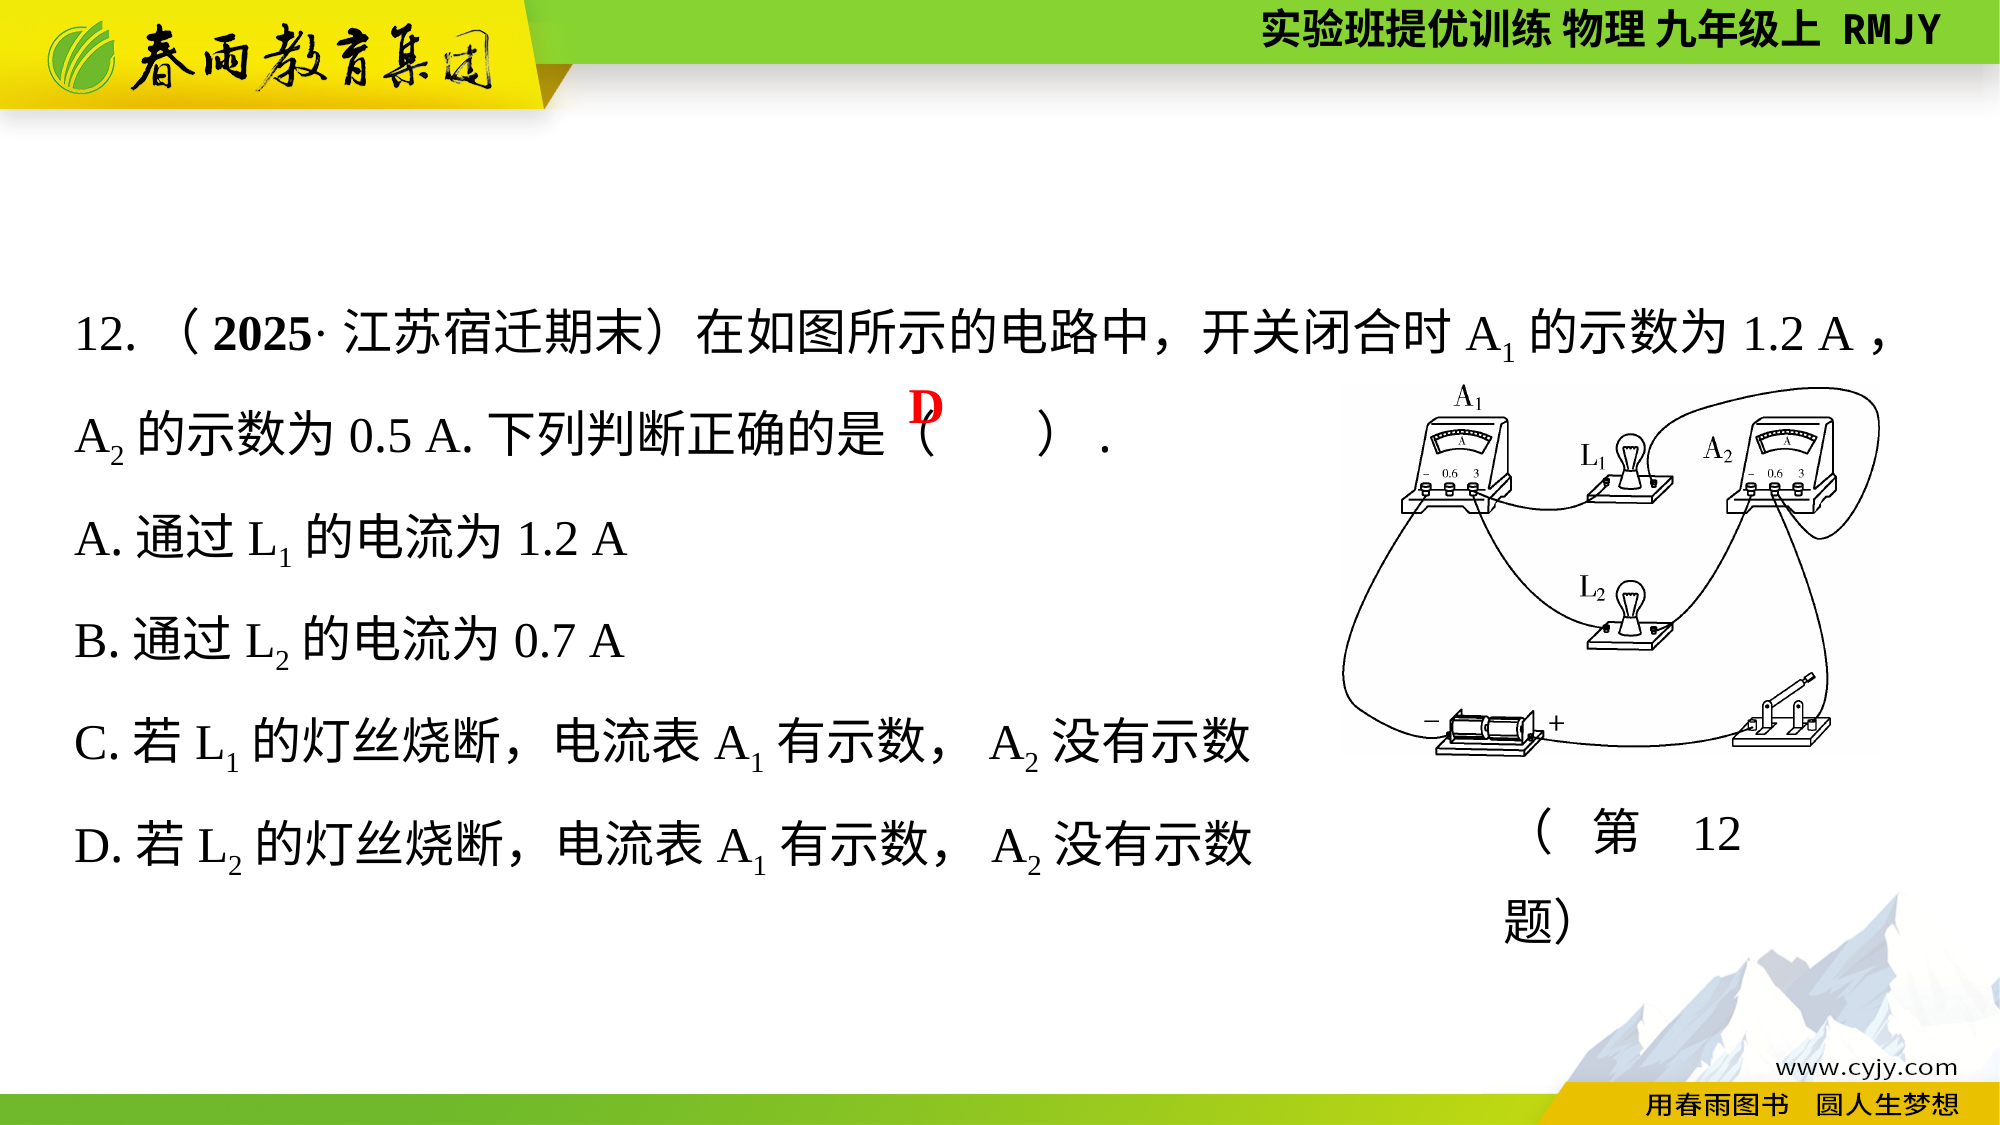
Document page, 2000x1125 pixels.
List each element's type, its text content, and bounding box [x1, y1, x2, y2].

text_box （第12题） [1489, 765, 1769, 868]
text_box D [894, 366, 960, 442]
picture [0, 0, 2000, 1125]
list 12.（2025·江苏宿迁期末）在如图所示的电路中，开关闭合时A1的示数为1.2 A，A2的示数为0.5 A.下列判断正确的是（ ）. A.通过L1的电流为1.2 A B.通过L2的电流为0.7 A C.若L1的灯丝烧断，电流表A1有示数，A2没有示数 D.若L2的灯丝烧断，电流表A1有示数，A2没有示数 [59, 258, 1944, 808]
